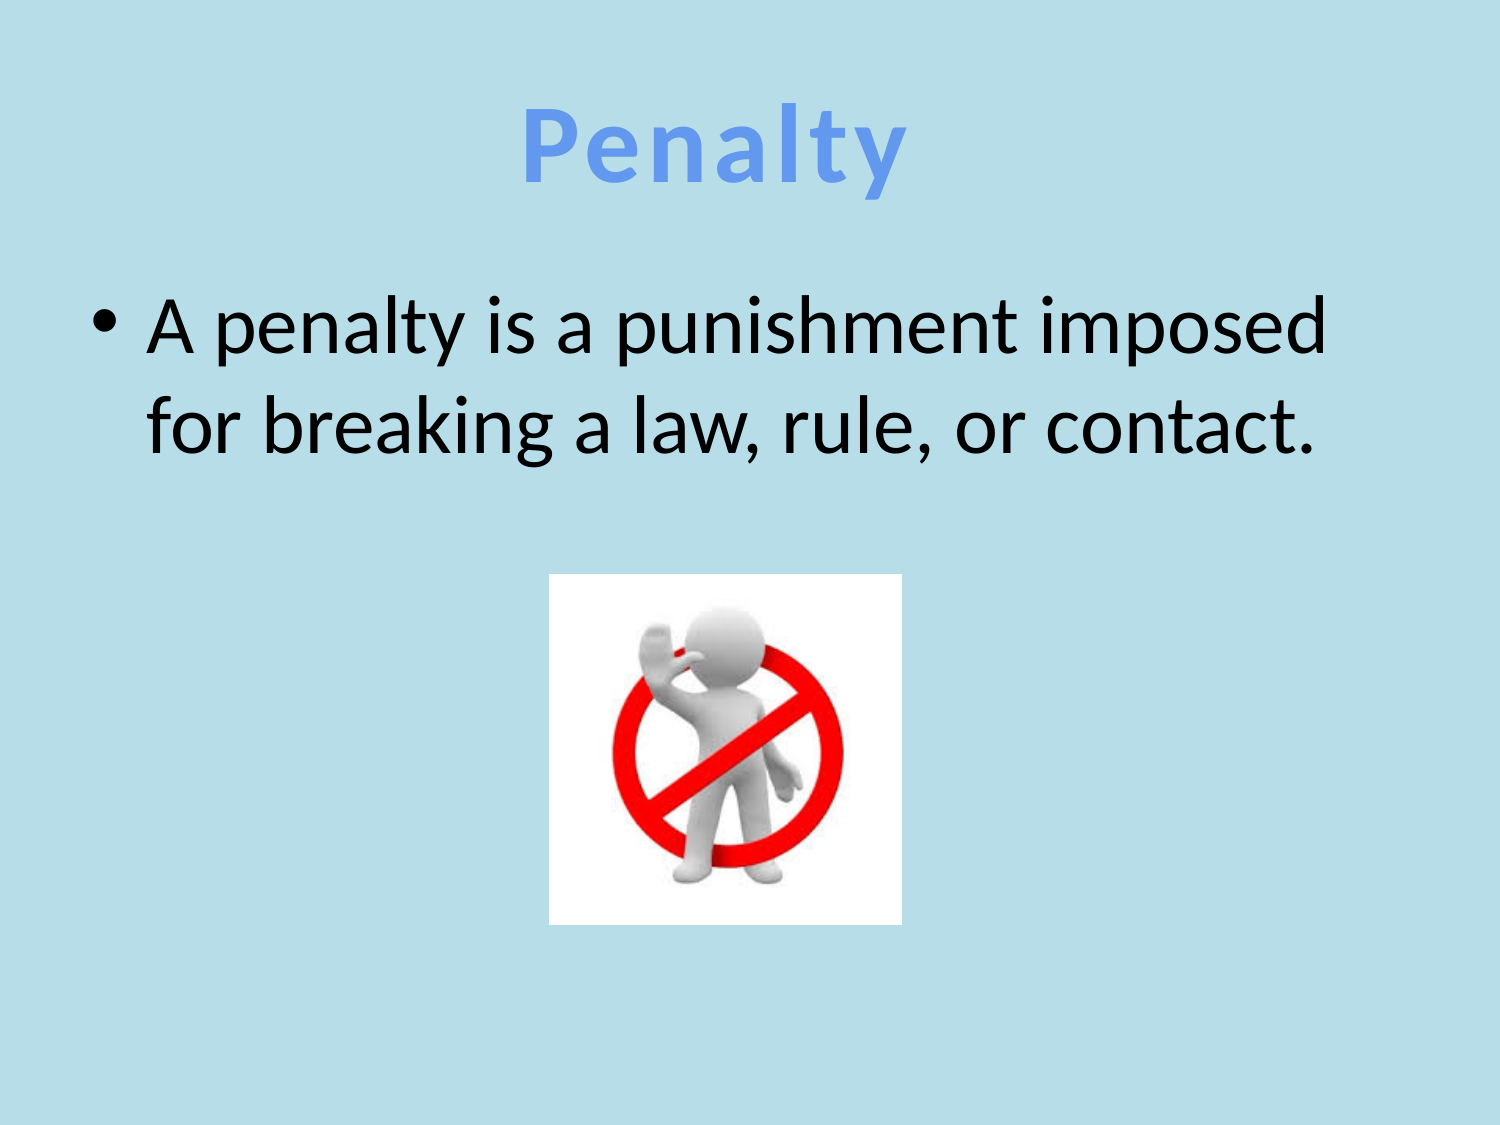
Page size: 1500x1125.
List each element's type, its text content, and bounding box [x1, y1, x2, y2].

list A penalty is a punishment imposed for breaking a law, rule, or contact. [75, 262, 1425, 1005]
text_box Penalty [505, 62, 924, 213]
picture [549, 574, 902, 926]
